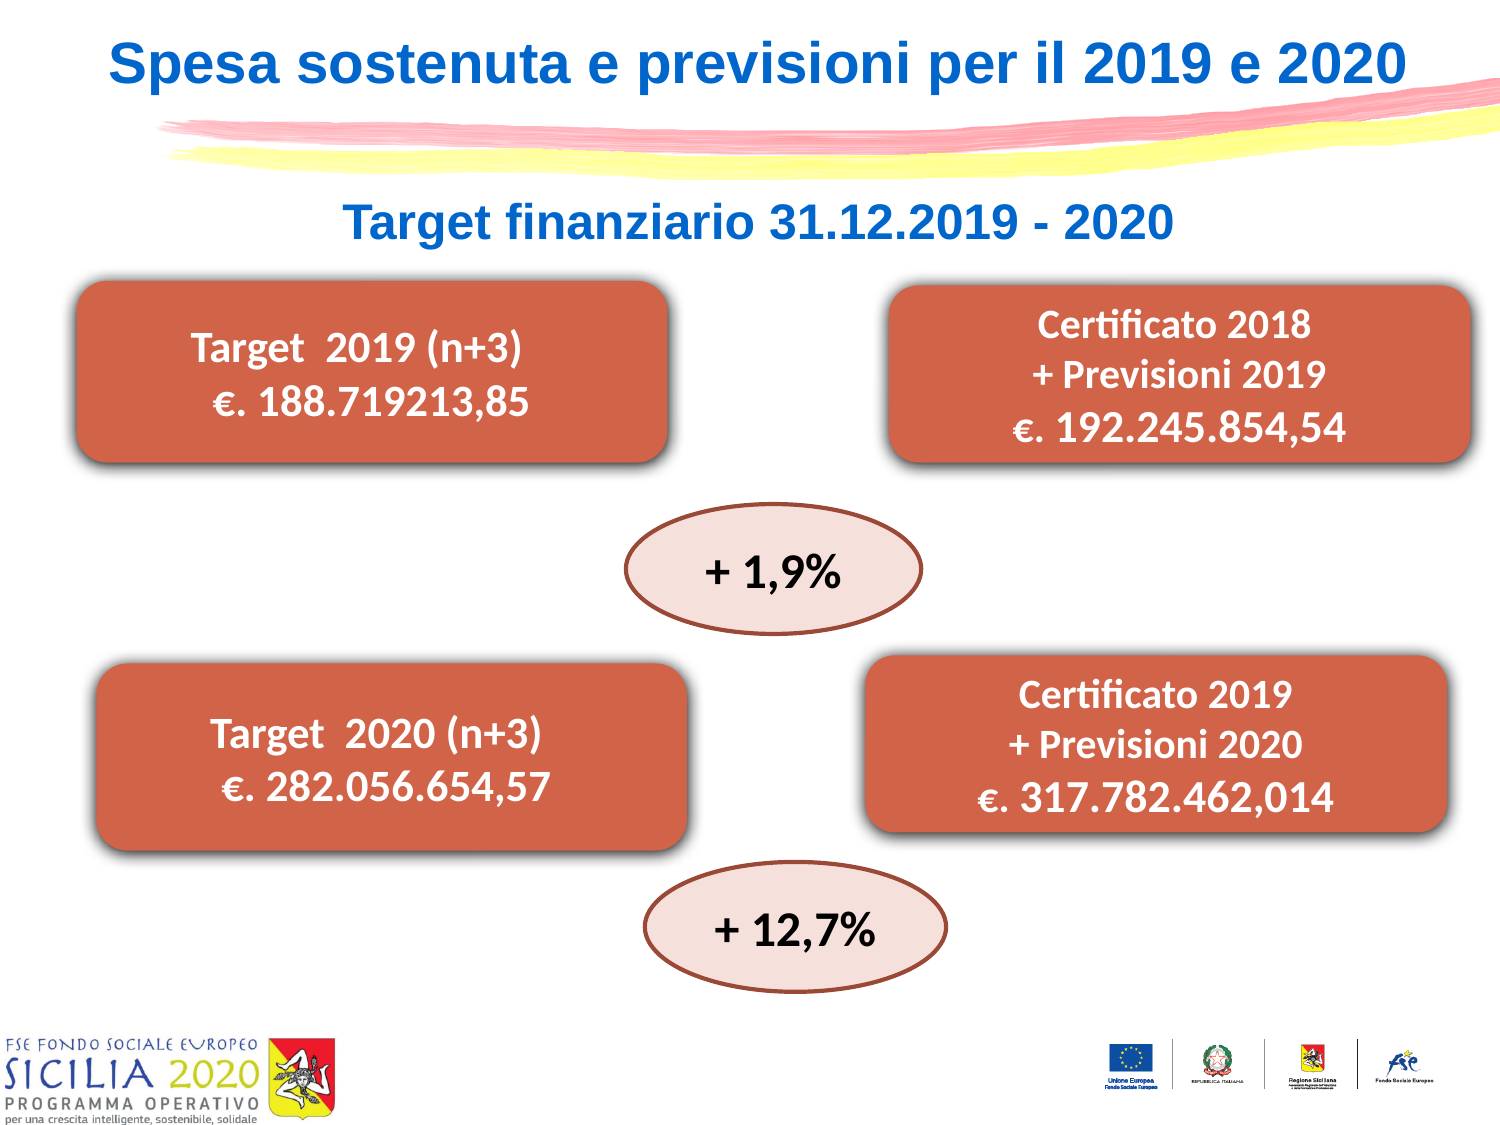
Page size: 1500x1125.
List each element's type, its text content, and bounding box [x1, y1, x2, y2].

picture [0, 1031, 348, 1125]
text_box Target finanziario 31.12.2019 - 2020 [47, 182, 1471, 257]
text_box Certificato 2018 + Previsioni 2019 €. 192.245.854,54 [886, 283, 1473, 465]
text_box [100, 249, 1294, 917]
text_box Spesa sostenuta e previsioni per il 2019 e 2020 [32, 17, 1486, 102]
text_box Certificato 2019 + Previsioni 2020 €. 317.782.462,014 [863, 653, 1450, 835]
picture [100, 77, 1500, 184]
text_box + 1,9% [623, 501, 924, 637]
text_box Target 2020 (n+3) €. 282.056.654,57 [94, 661, 689, 853]
picture [1080, 1034, 1447, 1107]
text_box + 12,7% [642, 859, 949, 994]
text_box Target 2019 (n+3) €. 188.719213,85 [74, 278, 670, 465]
